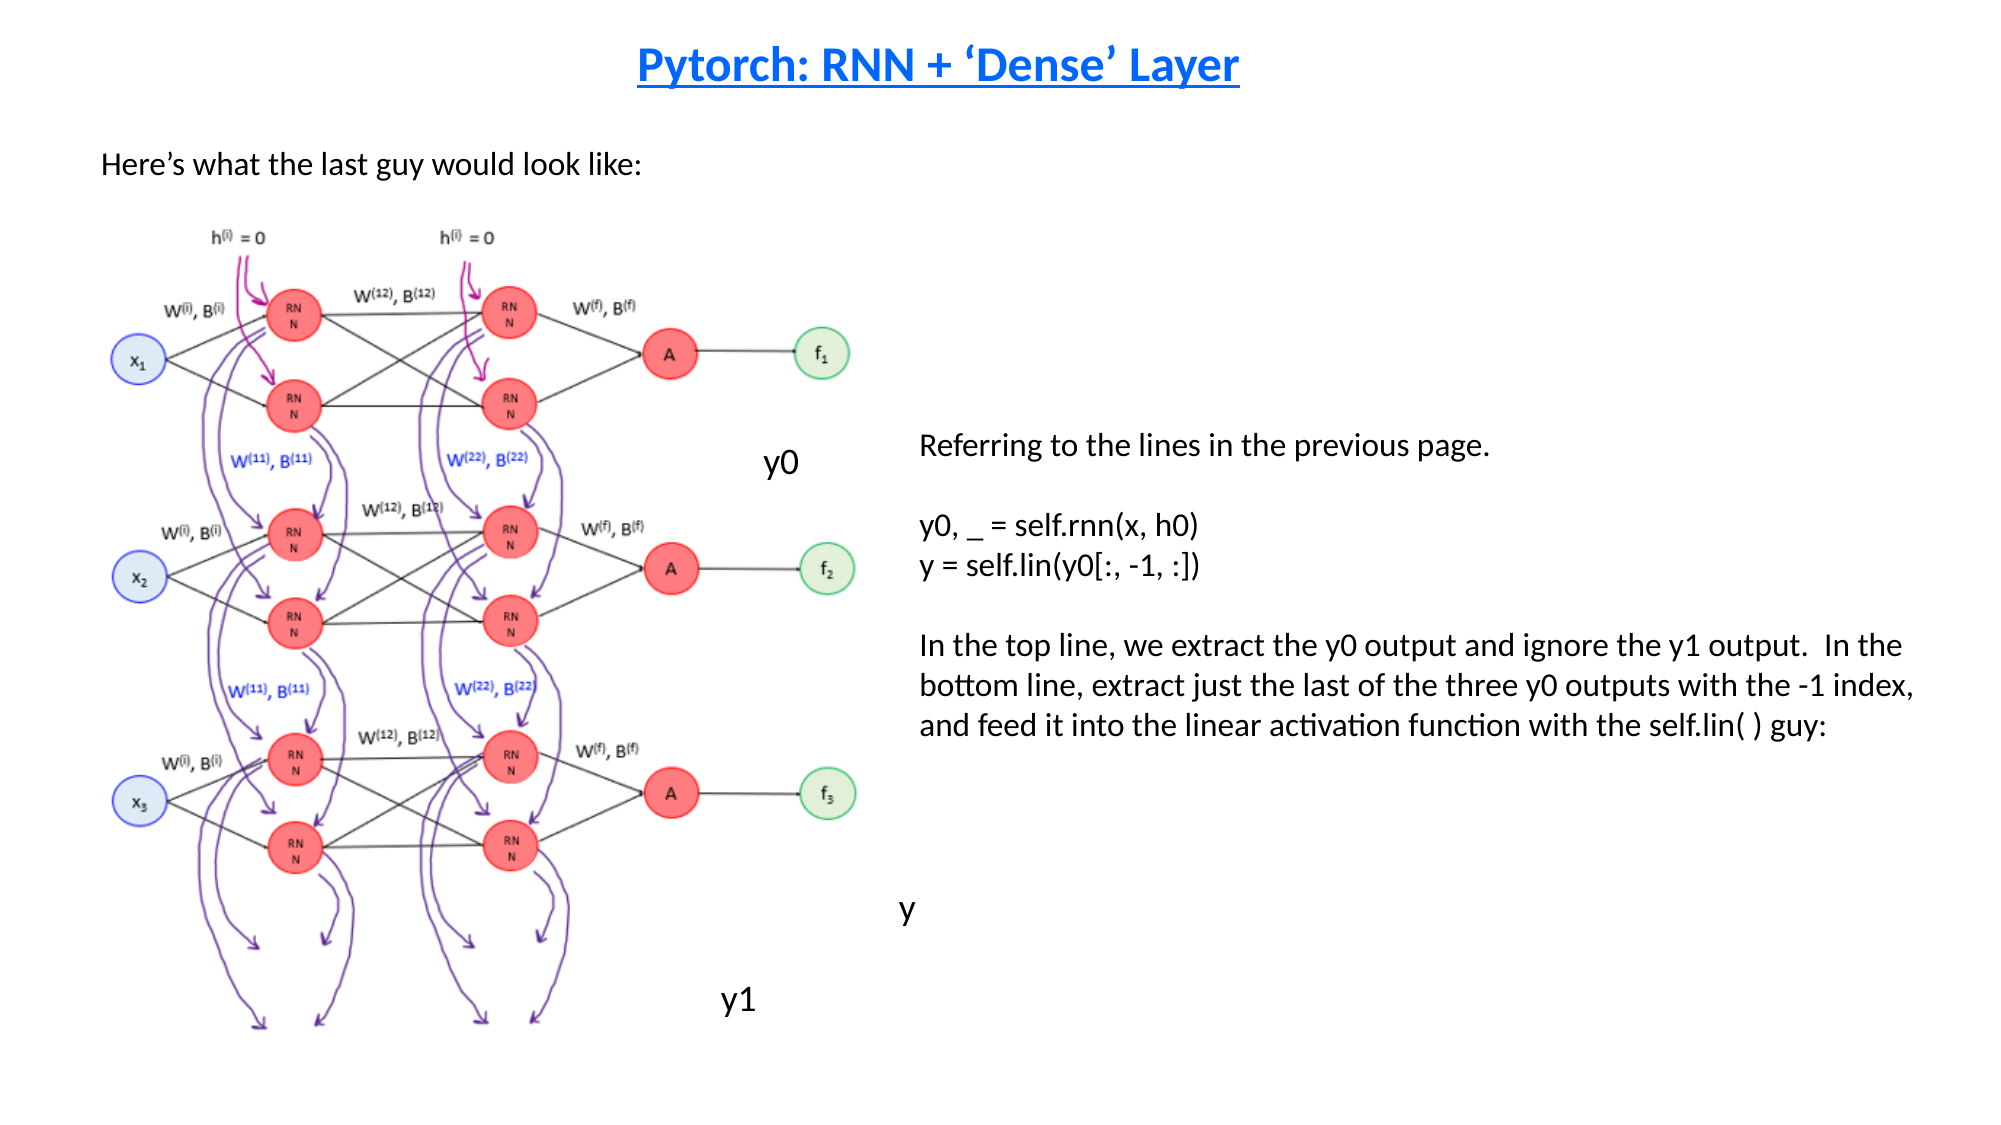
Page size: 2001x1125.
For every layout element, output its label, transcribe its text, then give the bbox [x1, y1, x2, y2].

text_box Pytorch: RNN + ‘Dense’ Layer [622, 24, 1256, 100]
text_box Here’s what the last guy would look like: [86, 134, 749, 190]
text_box Referring to the lines in the previous page. y0, _ = self.rnn(x, h0) y = self.lin(y0[:, -1, :]) In the top line, we extract the y0 output and ignore the y1 output. In the bottom line, extract just the last of the three y0 outputs with the -1 index, and feed it into the linear activation function with the self.lin( ) guy: [904, 416, 1953, 751]
picture [99, 218, 865, 1040]
text_box y [884, 875, 931, 936]
